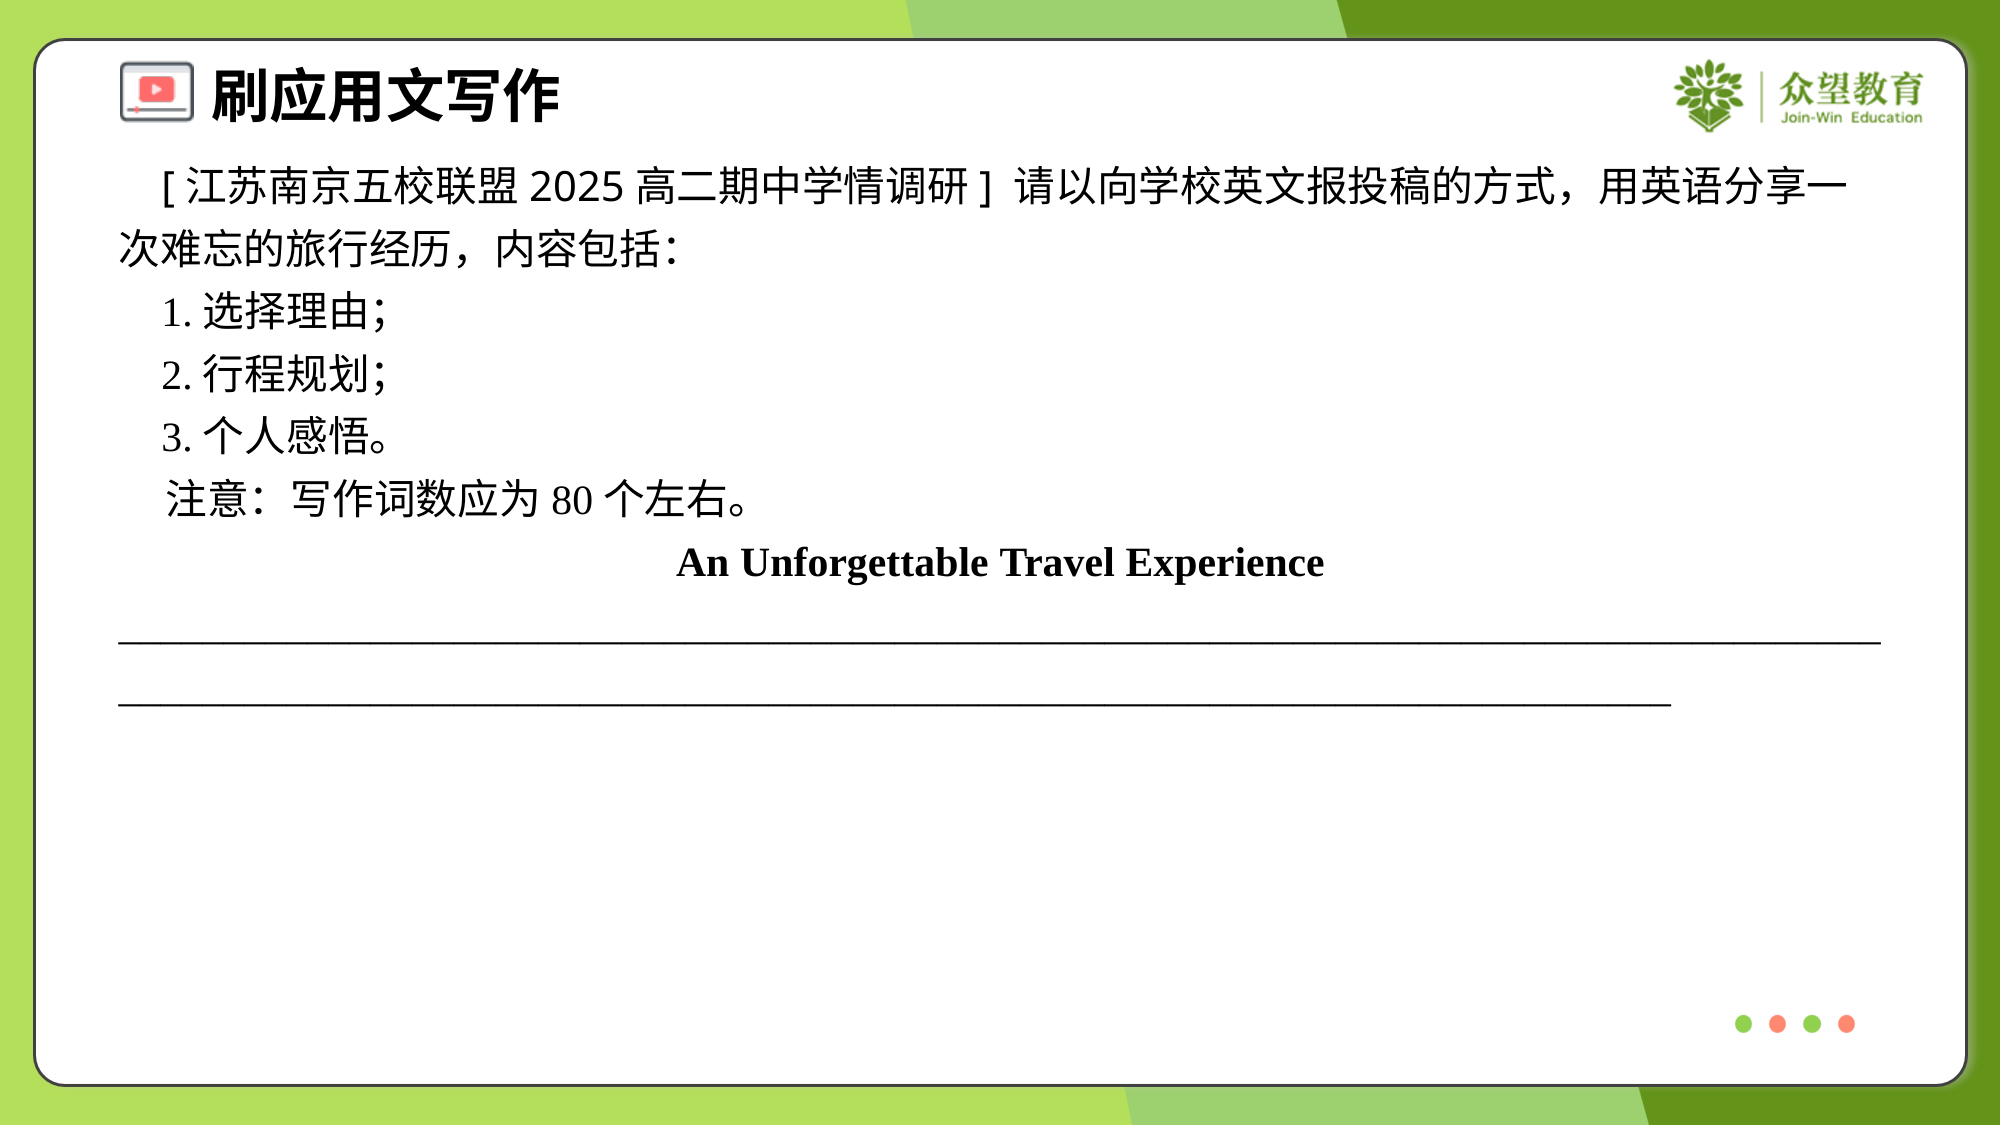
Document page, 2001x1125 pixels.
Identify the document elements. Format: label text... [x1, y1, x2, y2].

picture [0, 0, 2000, 1125]
text_box [江苏南京五校联盟2025高二期中学情调研] 请以向学校英文报投稿的方式，用英语分享一次难忘的旅行经历，内容包括： 1.选择理由； 2.行程规划； 3.个人感悟。 注意：写作词数应为80个左右。 An Unforgettable Travel Experience ______________________________________________________________________________________________________________________________________________________________ [118, 147, 1883, 706]
